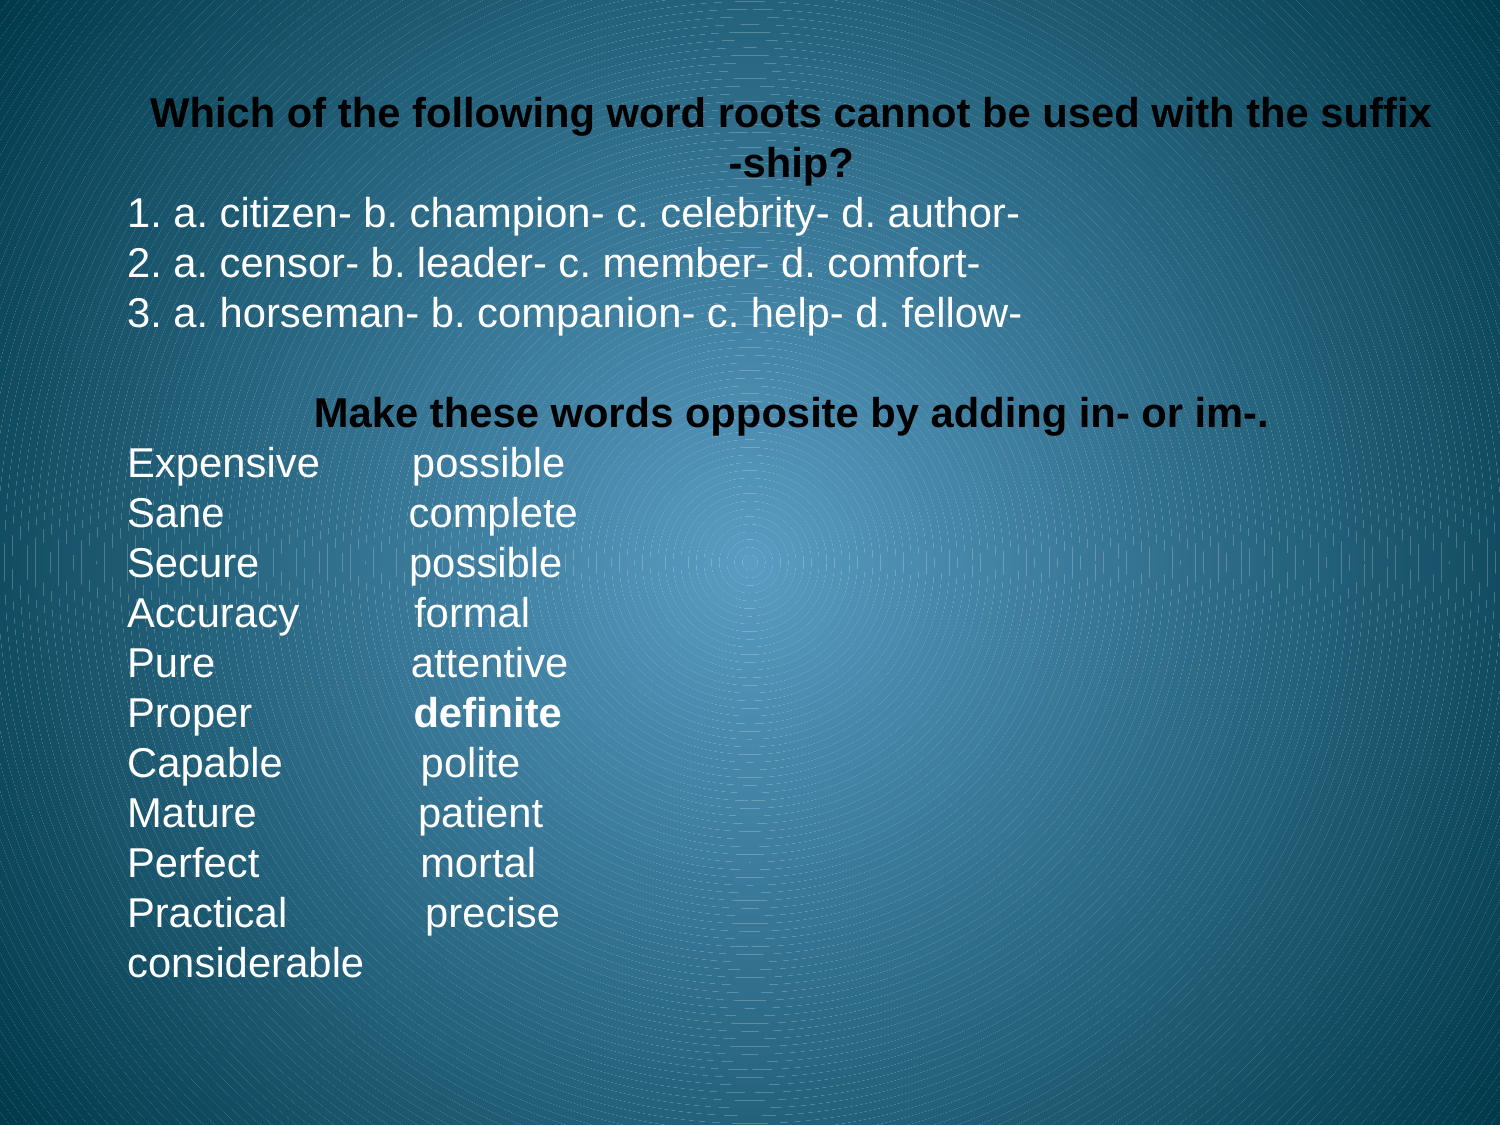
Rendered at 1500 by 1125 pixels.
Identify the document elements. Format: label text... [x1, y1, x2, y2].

text_box Which of the following word roots cannot be used with the suffix -ship? 1. a. citizen- b. champion- c. celebrity- d. author- 2. a. censor- b. leader- c. member- d. comfort- 3. a. horseman- b. companion- c. help- d. fellow- Make these words opposite by adding in- or im-. Expensive possible Sane complete Secure possible Accuracy formal Pure attentive Proper definite Capable polite Mature patient Perfect mortal Practical precise considerable [112, 78, 1471, 994]
